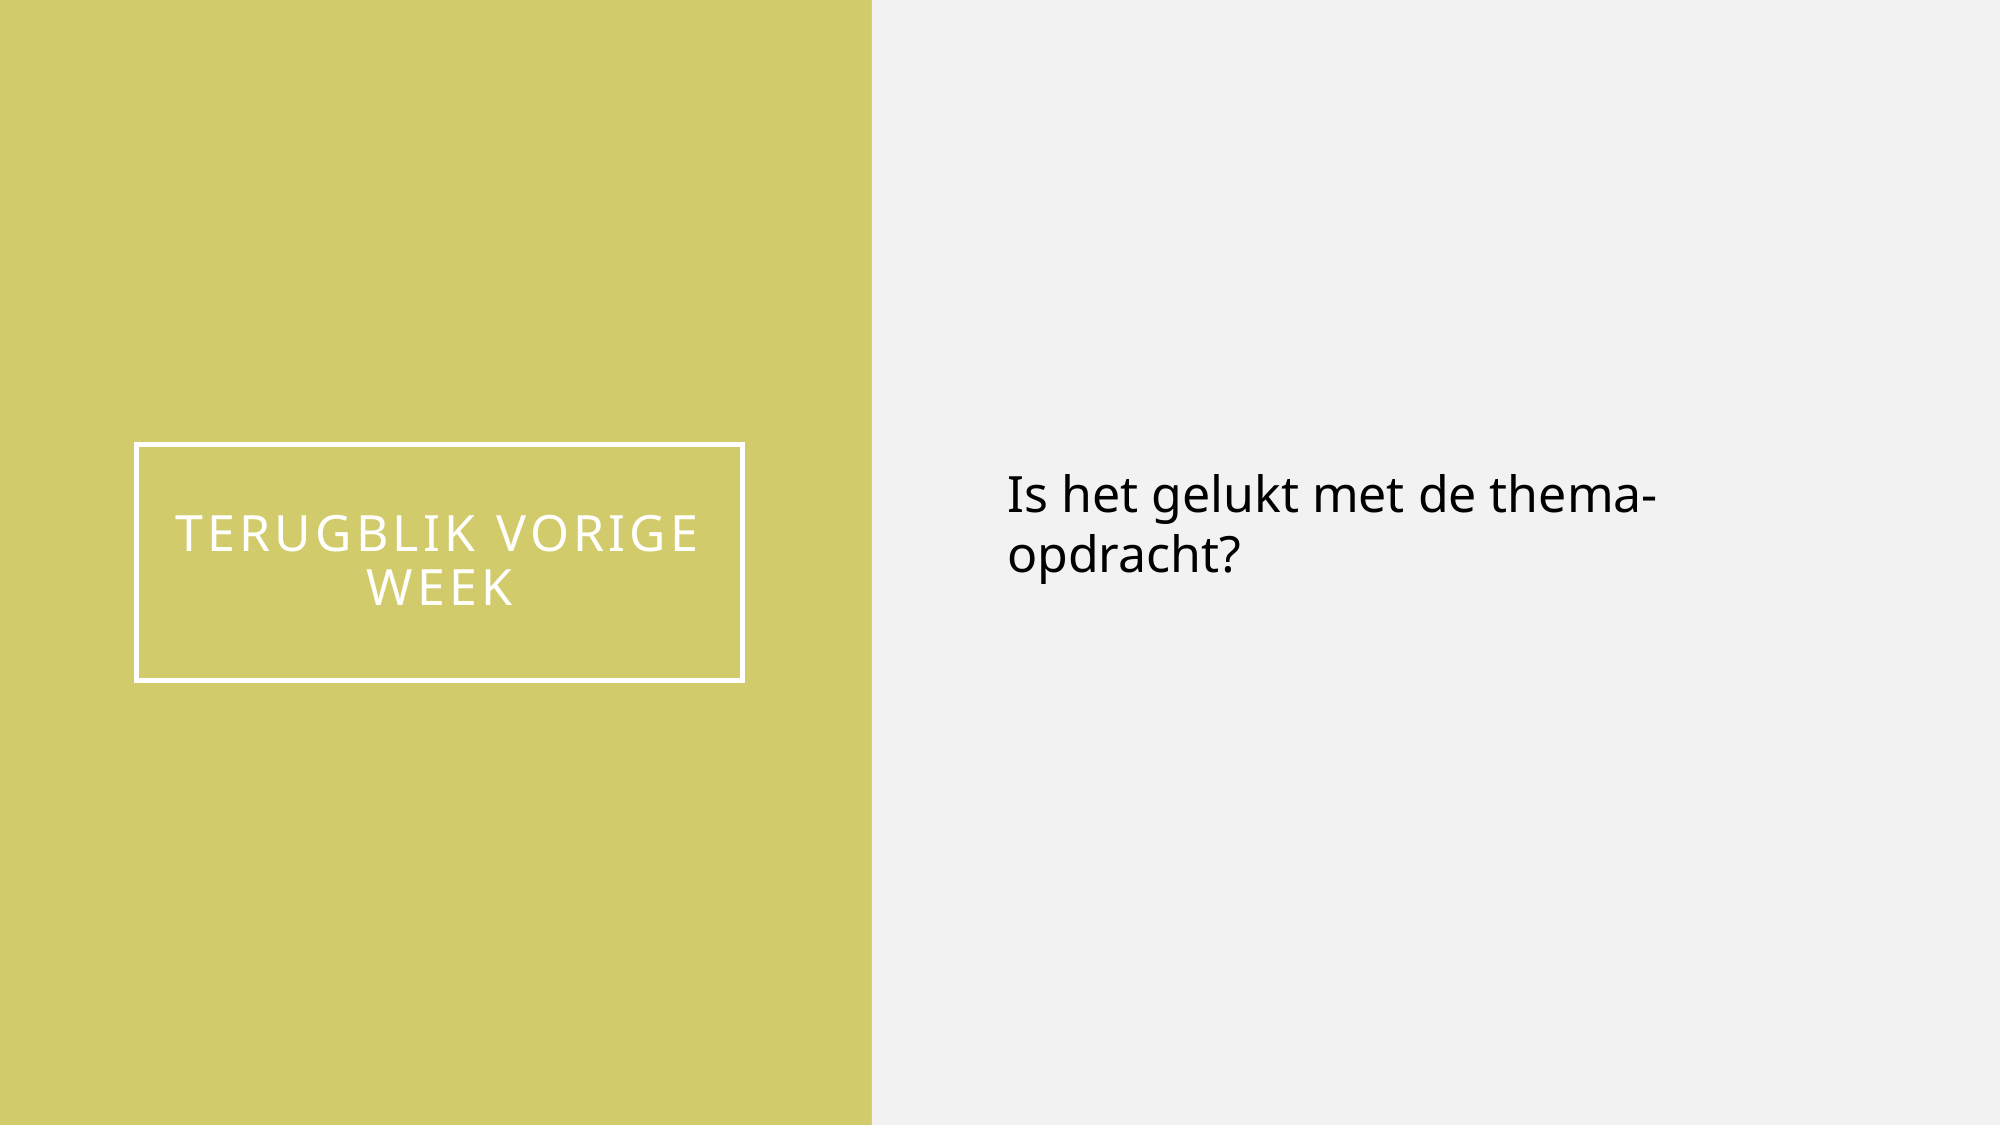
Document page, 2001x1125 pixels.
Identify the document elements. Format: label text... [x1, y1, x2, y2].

list Is het gelukt met de thema-opdracht? [992, 131, 1880, 994]
title TERUGBLIK VORIGE WEEK [134, 442, 745, 683]
text_box [871, 0, 2000, 1125]
